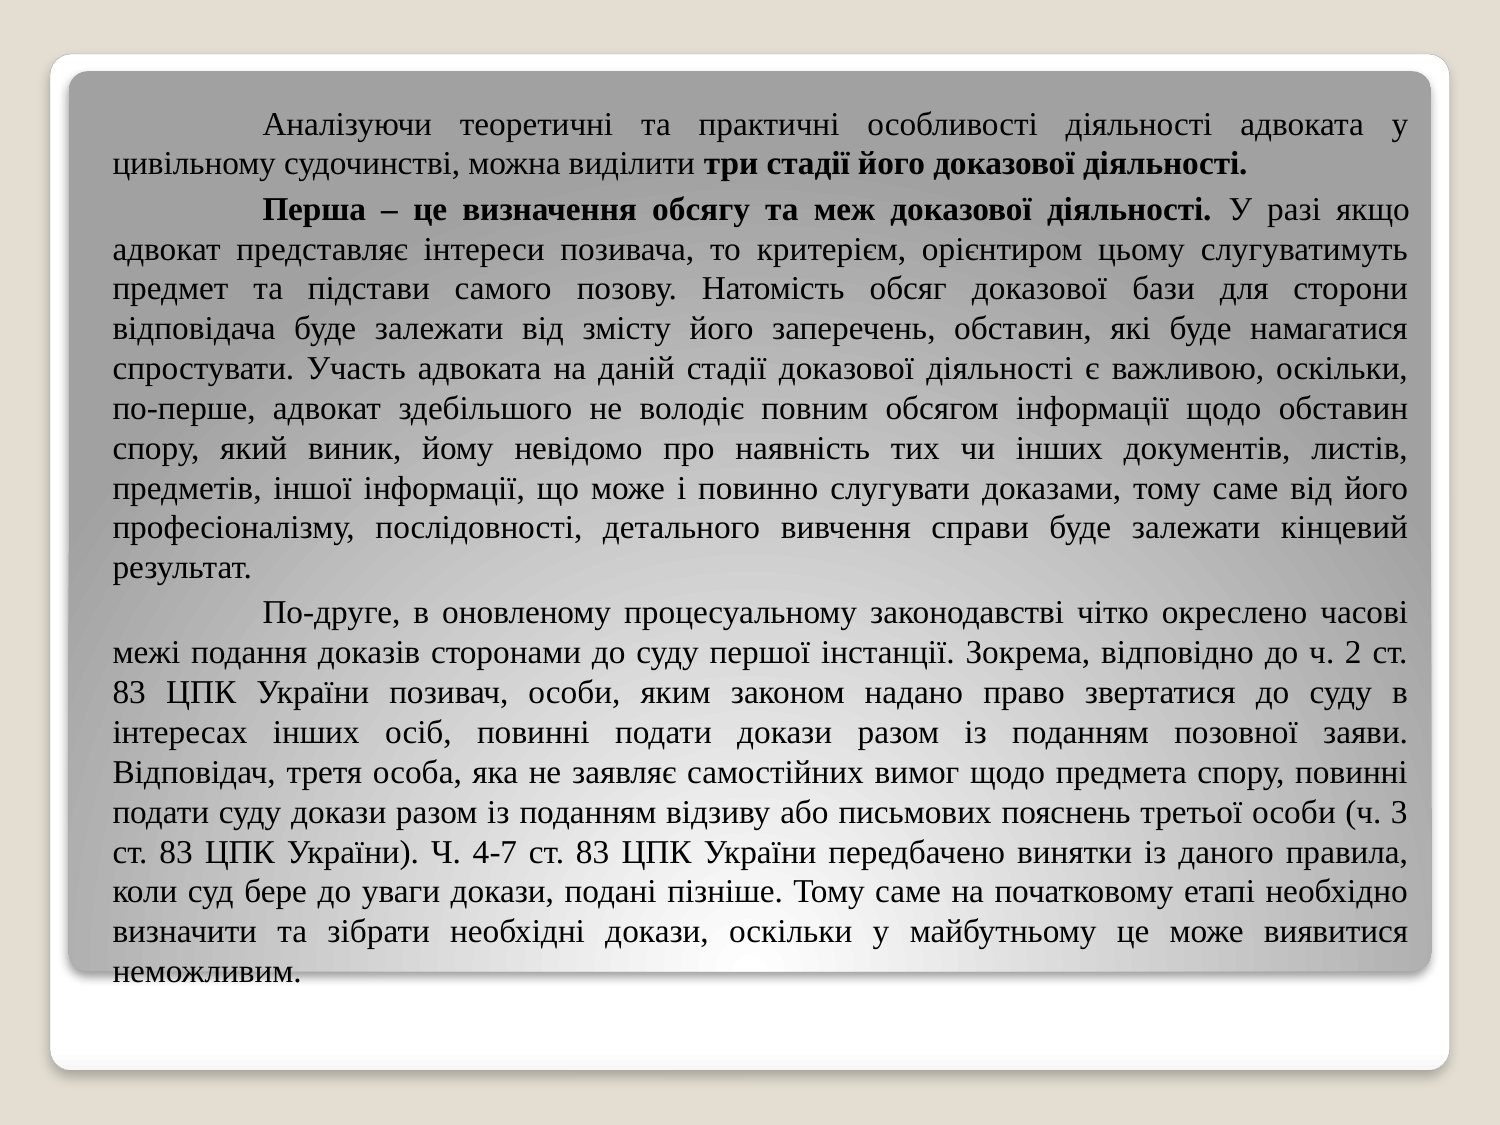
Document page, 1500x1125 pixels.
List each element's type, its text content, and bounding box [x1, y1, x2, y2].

list Аналізуючи теоретичні та практичні особливості діяльності адвоката у цивільному судочинстві, можна виділити три стадії його доказової діяльності. Перша – це визначення обсягу та меж доказової діяльності. У разі якщо адвокат представляє інтереси позивача, то критерієм, орієнтиром цьому слугуватимуть предмет та підстави самого позову. Натомість обсяг доказової бази для сторони відповідача буде залежати від змісту його заперечень, обставин, які буде намагатися спростувати. Участь адвоката на даній стадії доказової діяльності є важливою, оскільки, по-перше, адвокат здебільшого не володіє повним обсягом інформації щодо обставин спору, який виник, йому невідомо про наявність тих чи інших документів, листів, предметів, іншої інформації, що може і повинно слугувати доказами, тому саме від його професіоналізму, послідовності, детального вивчення справи буде залежати кінцевий результат. По-друге, в оновленому процесуальному законодавстві чітко окреслено часові межі подання доказів сторонами до суду першої інстанції. Зокрема, відповідно до ч. 2 ст. 83 ЦПК України позивач, особи, яким законом надано право звертатися до суду в інтересах інших осіб, повинні подати докази разом із поданням позовної заяви. Відповідач, третя особа, яка не заявляє самостійних вимог щодо предмета спору, повинні подати суду докази разом із поданням відзиву або письмових пояснень третьої особи (ч. 3 ст. 83 ЦПК України). Ч. 4-7 ст. 83 ЦПК України передбачено винятки із даного правила, коли суд бере до уваги докази, подані пізніше. Тому саме на початковому етапі необхідно визначити та зібрати необхідні докази, оскільки у майбутньому це може виявитися неможливим. [82, 86, 1425, 1032]
